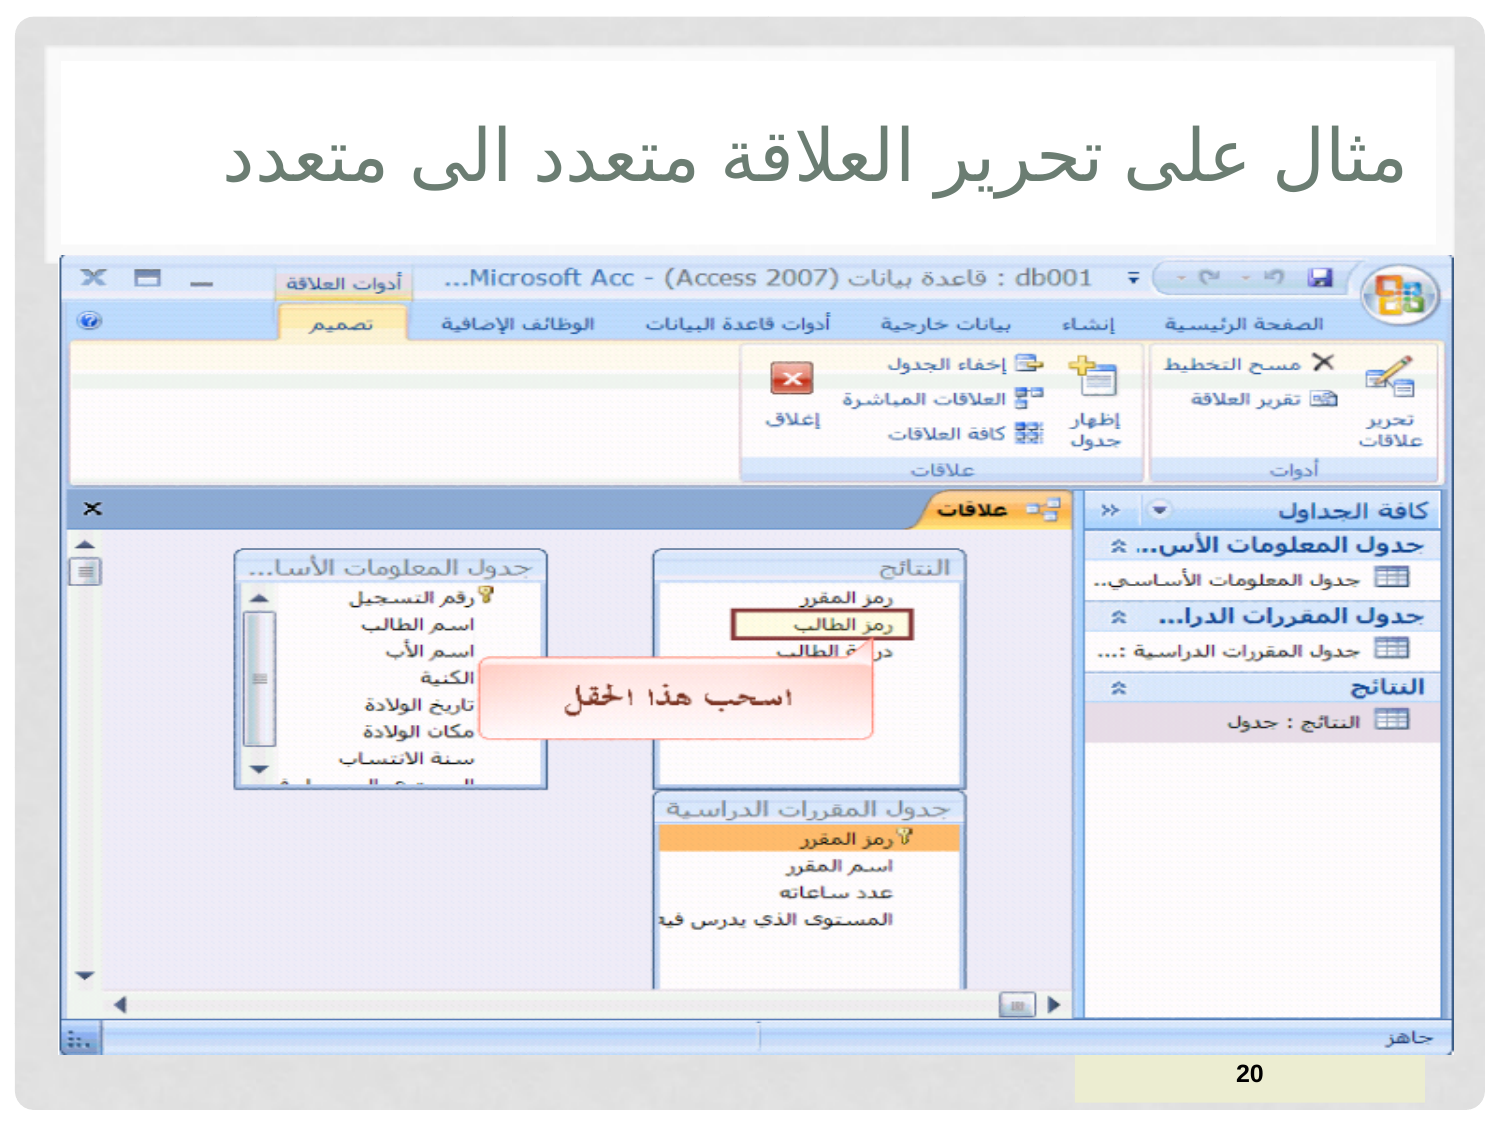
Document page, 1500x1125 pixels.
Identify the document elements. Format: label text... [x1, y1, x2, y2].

picture [58, 255, 1454, 1055]
slide_number 20 [1074, 1055, 1425, 1103]
title مثال على تحرير العلاقة متعدد الى متعدد [69, 66, 1425, 238]
